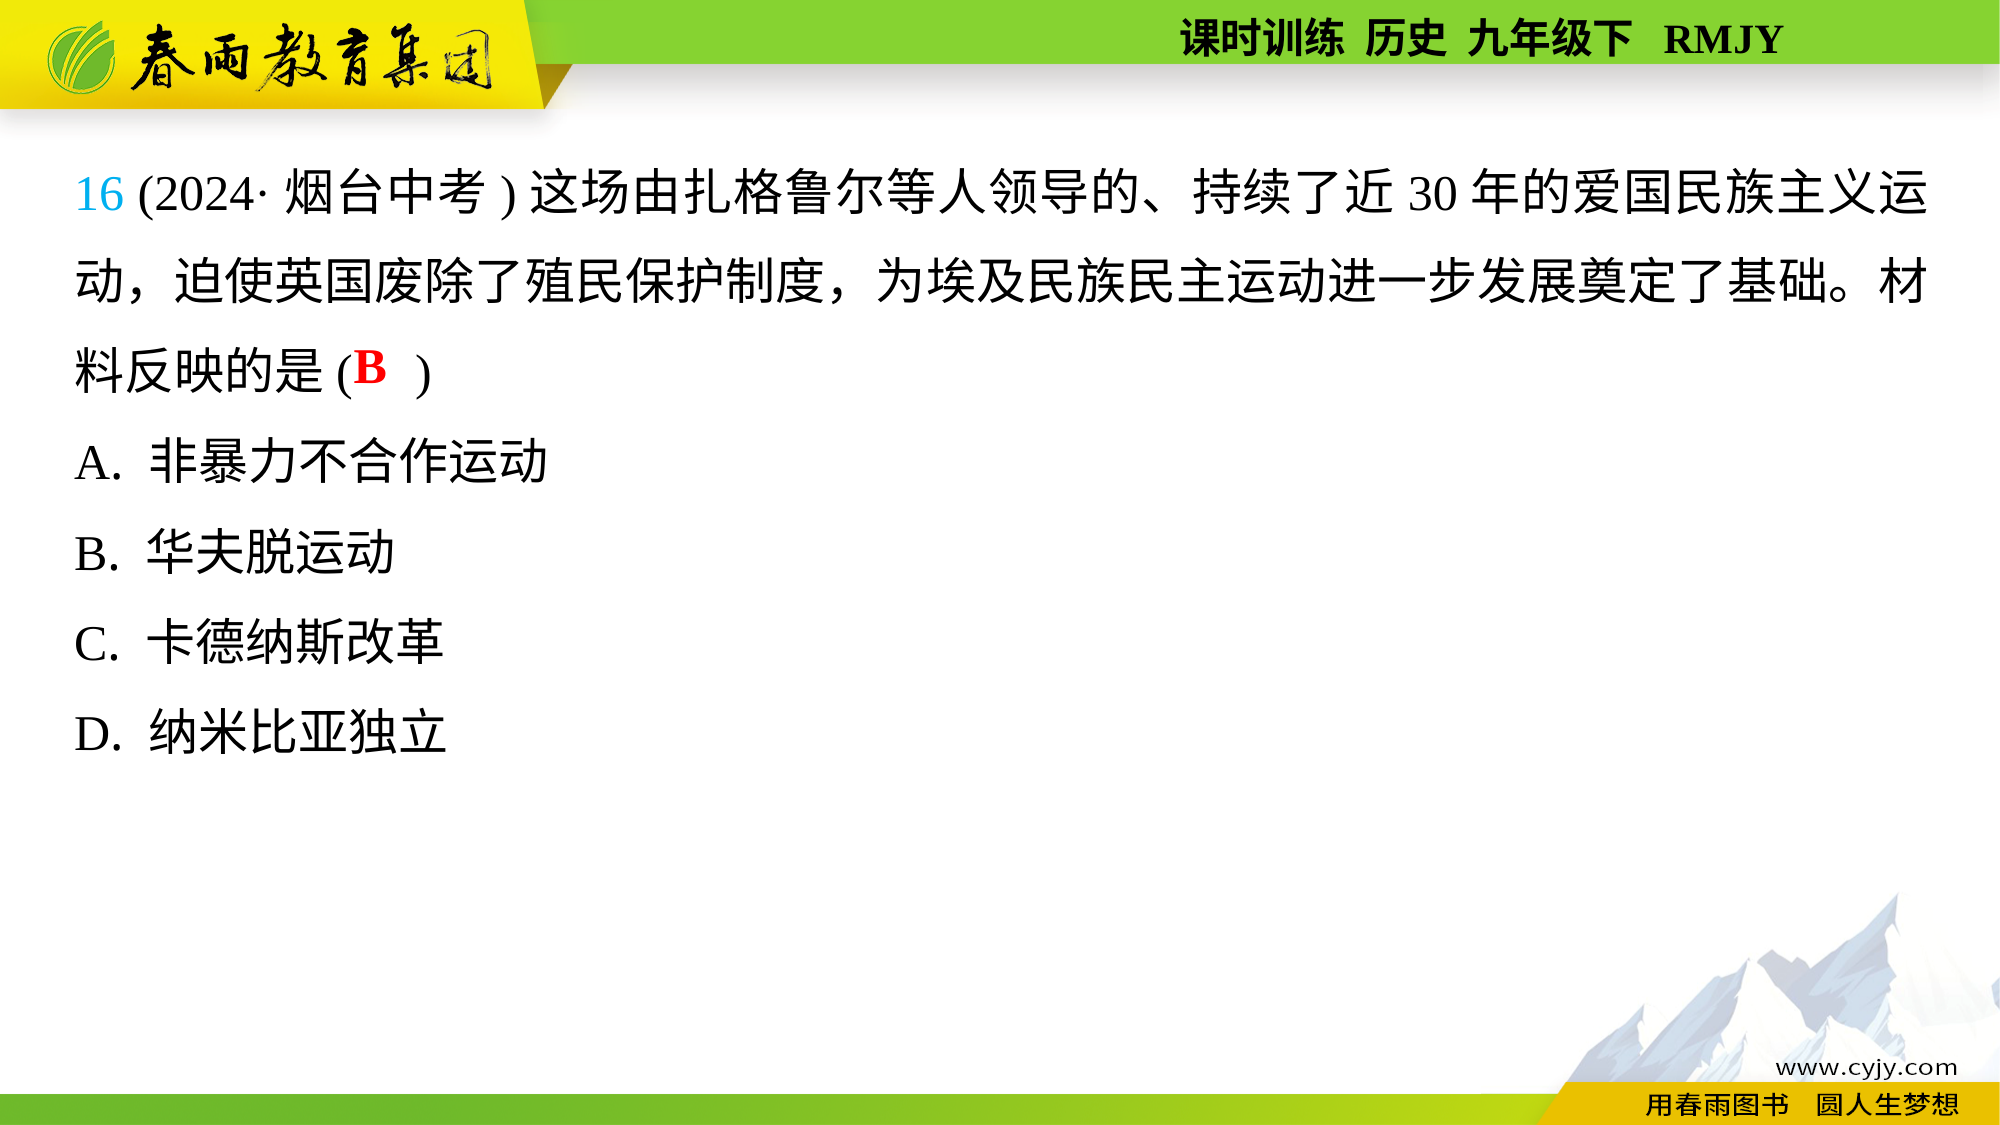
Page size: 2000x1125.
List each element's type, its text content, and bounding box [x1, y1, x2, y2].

picture [0, 0, 2000, 1125]
text_box B [338, 326, 402, 401]
list 16 (2024·烟台中考)这场由扎格鲁尔等人领导的、持续了近30年的爱国民族主义运动，迫使英国废除了殖民保护制度，为埃及民族民主运动进一步发展奠定了基础。材料反映的是( ) A. 非暴力不合作运动 B. 华夫脱运动 C. 卡德纳斯改革 D. 纳米比亚独立 [59, 122, 1944, 774]
